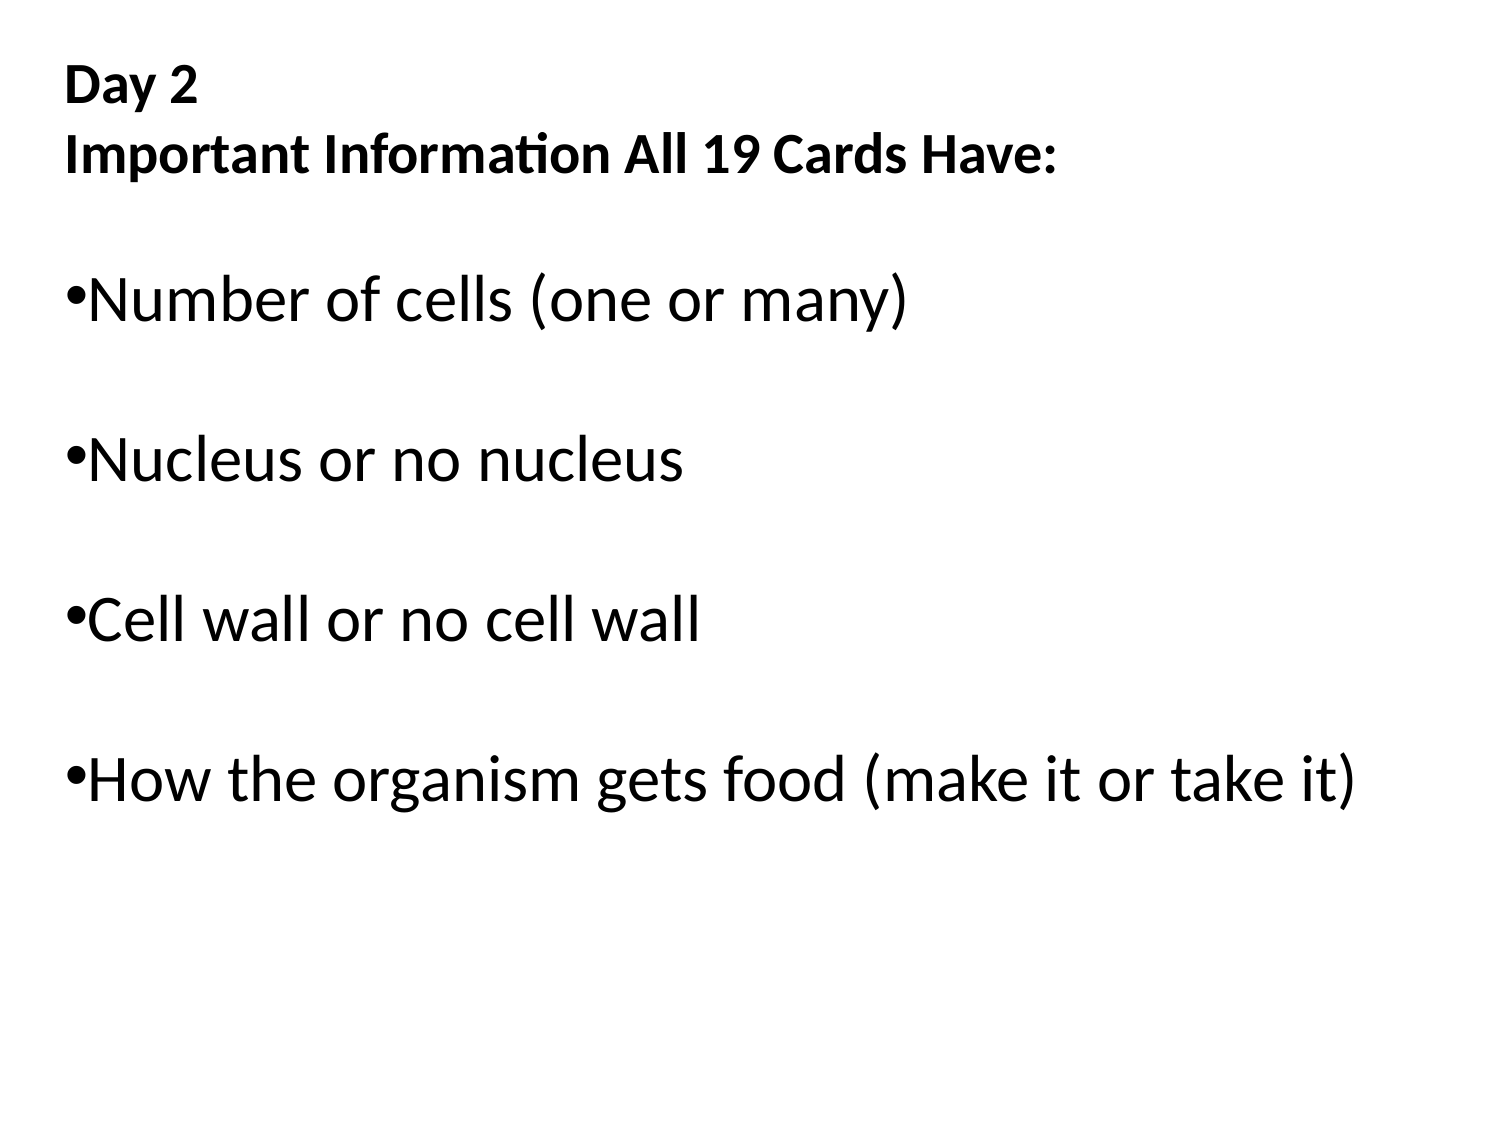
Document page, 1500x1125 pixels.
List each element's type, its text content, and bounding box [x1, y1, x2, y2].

text_box Day 2 Important Information All 19 Cards Have: Number of cells (one or many) Nucleus or no nucleus Cell wall or no cell wall How the organism gets food (make it or take it) [50, 37, 1425, 1112]
